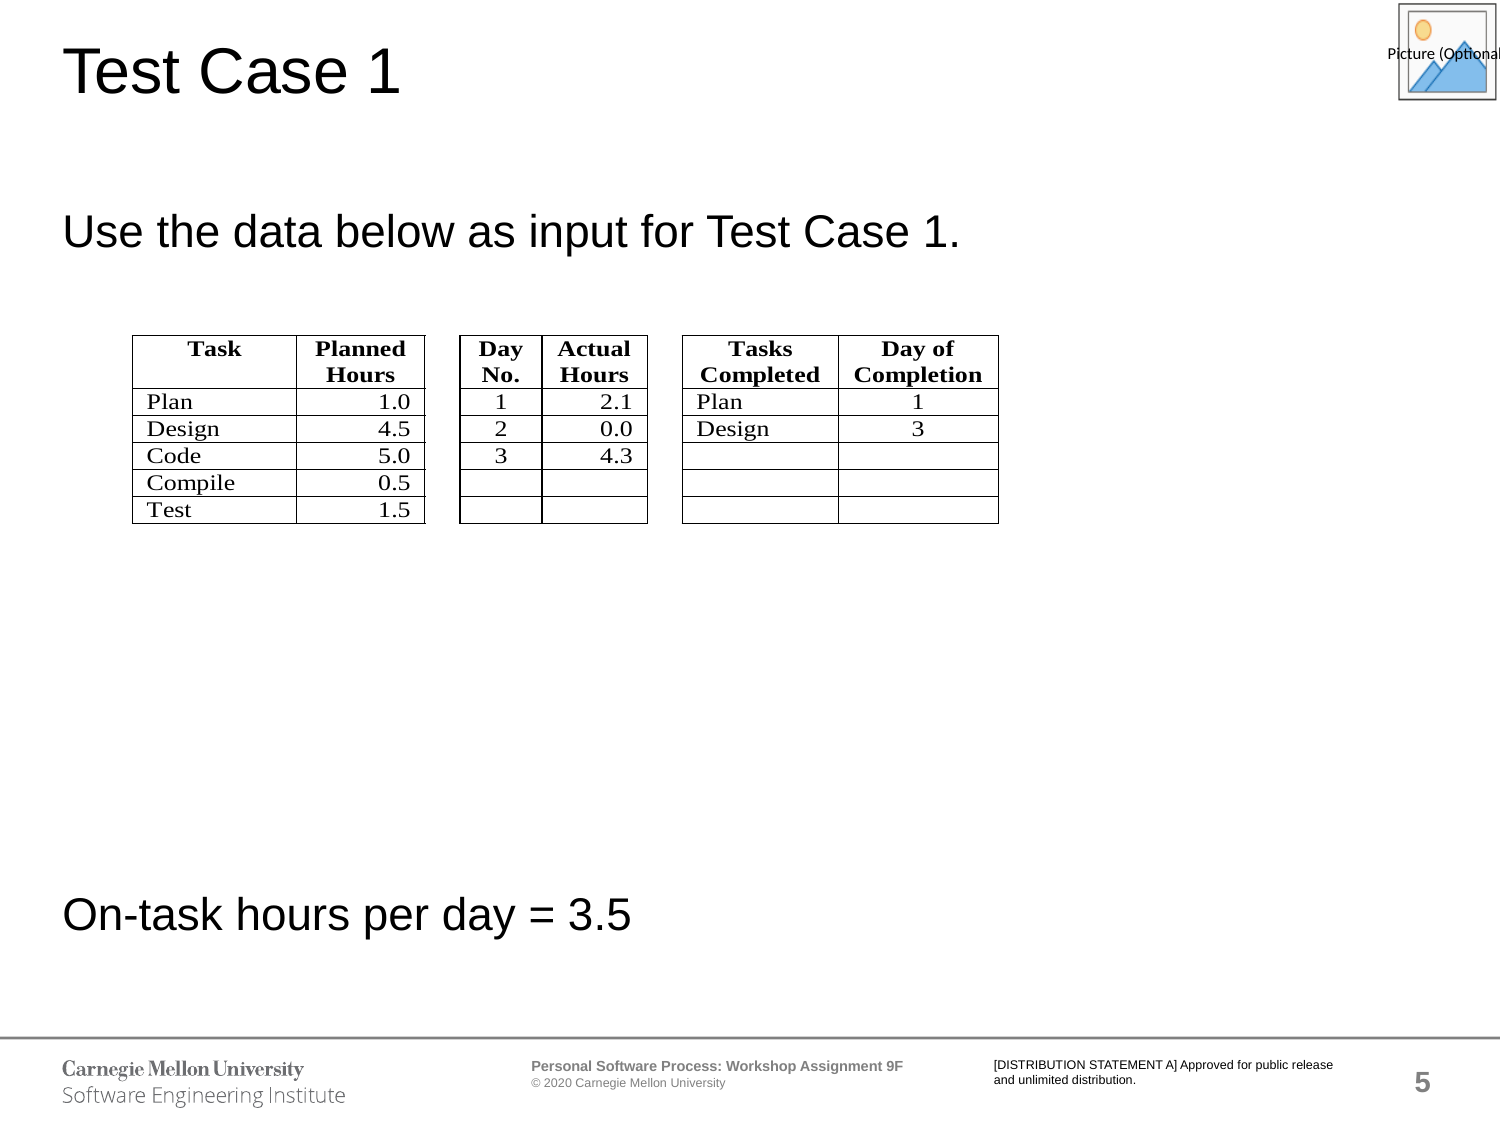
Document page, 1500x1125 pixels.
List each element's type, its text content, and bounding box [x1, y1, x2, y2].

title Test Case 1 [62, 37, 1338, 182]
list Use the data below as input for Test Case 1. On-task hours per day = 3.5 [62, 201, 1431, 1000]
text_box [59, 335, 1212, 623]
picture [1394, 0, 1500, 105]
